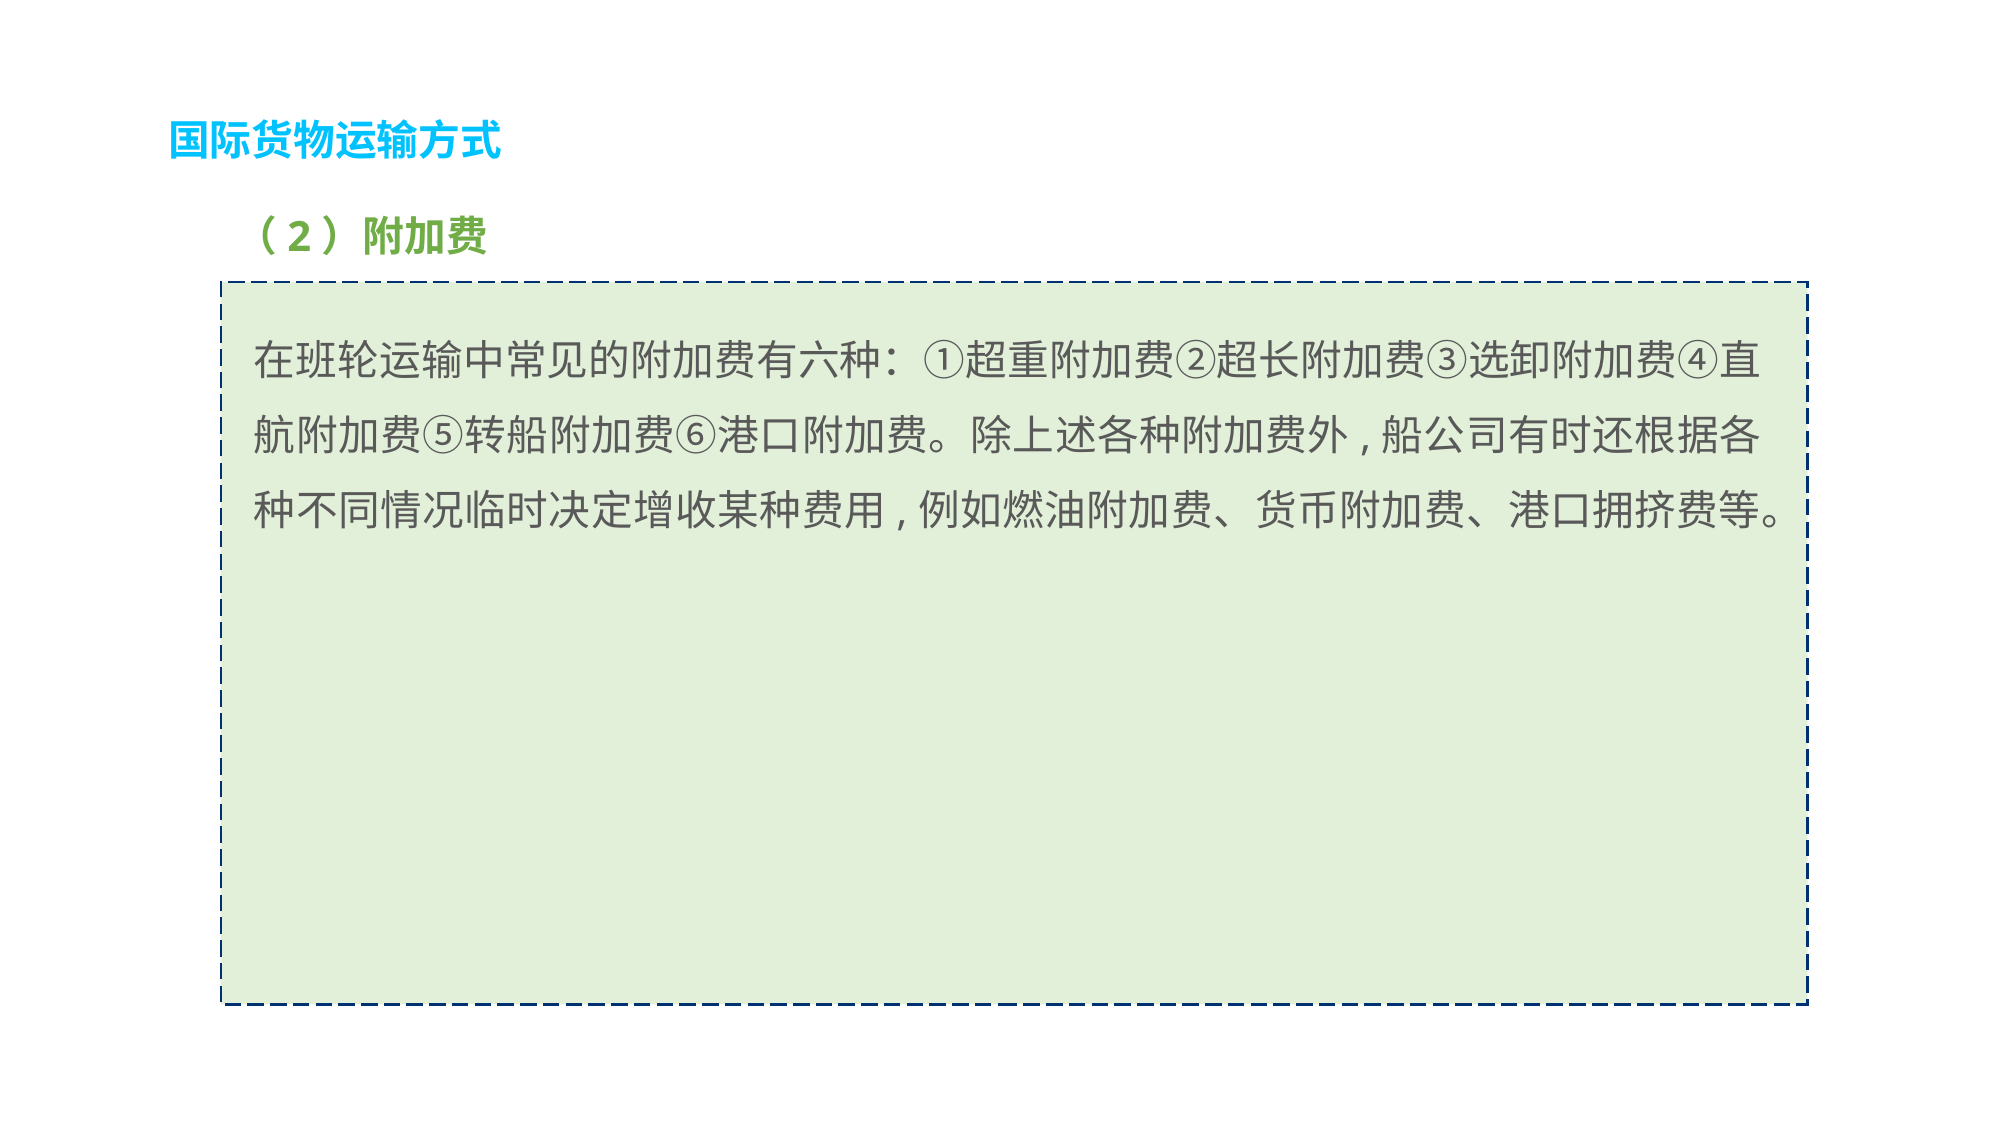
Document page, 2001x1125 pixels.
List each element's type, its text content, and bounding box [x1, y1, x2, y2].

text_box [220, 281, 1809, 1006]
text_box （2）附加费 [220, 202, 1104, 268]
text_box 在班轮运输中常见的附加费有六种：①超重附加费②超长附加费③选卸附加费④直航附加费⑤转船附加费⑥港口附加费。除上述各种附加费外,船公司有时还根据各种不同情况临时决定增收某种费用,例如燃油附加费、货币附加费、港口拥挤费等。 [239, 301, 1776, 541]
text_box 国际货物运输方式 [153, 106, 860, 172]
